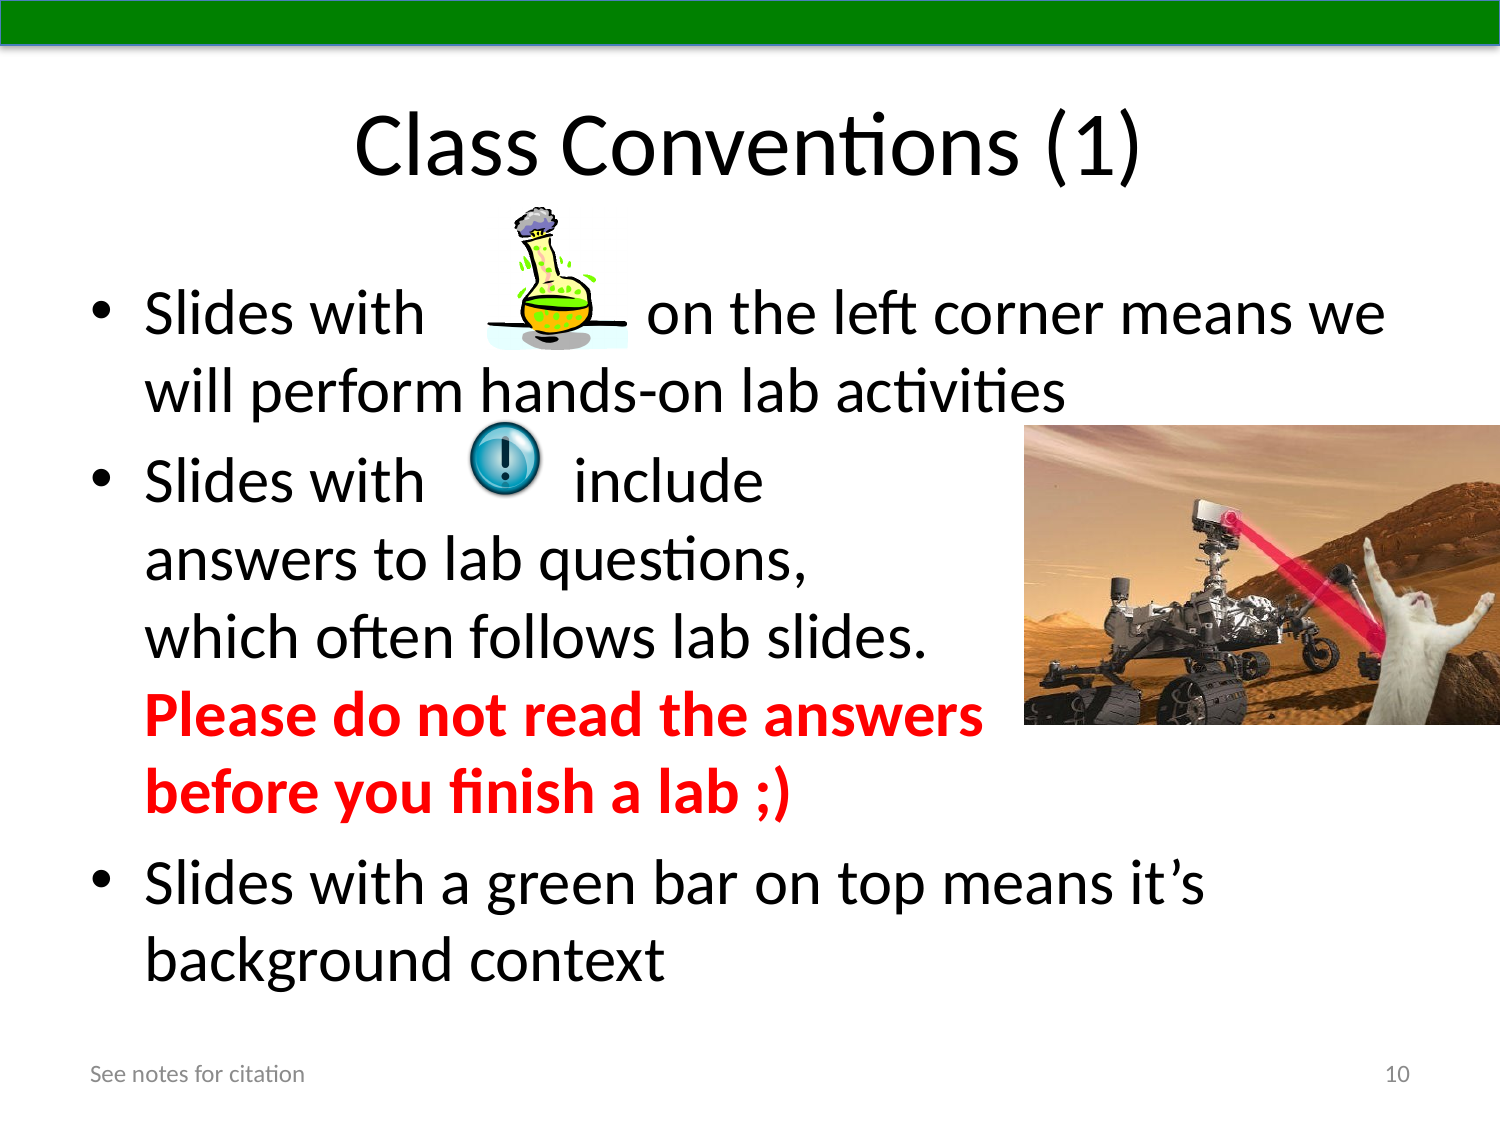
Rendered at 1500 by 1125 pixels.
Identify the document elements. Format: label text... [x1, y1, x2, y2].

title Class Conventions (1) [75, 54, 1425, 233]
picture [487, 206, 628, 350]
picture [464, 418, 545, 499]
picture [1023, 425, 1500, 726]
slide_number 10 [1074, 1042, 1425, 1103]
text_box [0, 0, 1500, 46]
slide_number See notes for citation [75, 1042, 425, 1103]
list Slides with on the left corner means we will perform hands-on lab activities Slides with include answers to lab questions, which often follows lab slides. Please do not read the answers before you finish a lab ;) Slides with a green bar on top means it’s background context [75, 262, 1425, 1005]
